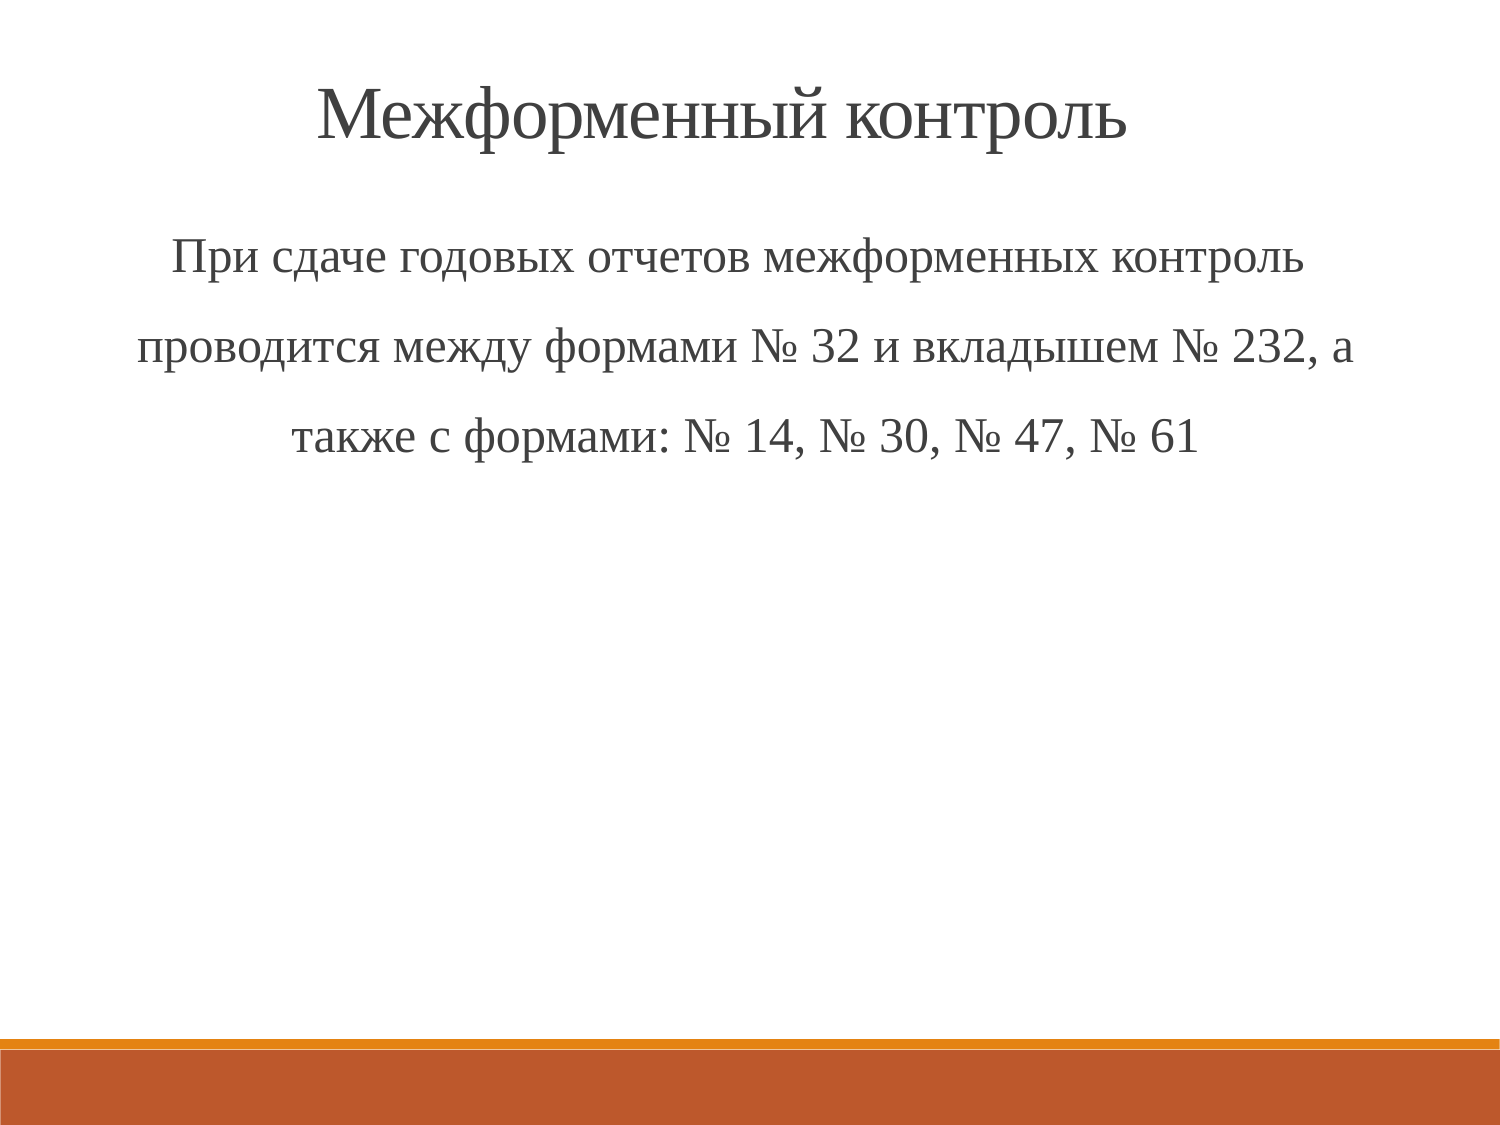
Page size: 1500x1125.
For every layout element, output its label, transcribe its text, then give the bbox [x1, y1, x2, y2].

title Межформенный контроль [301, 42, 1221, 161]
list При сдаче годовых отчетов межформенных контроль проводится между формами № 32 и вкладышем № 232, а также с формами: № 14, № 30, № 47, № 61 [88, 184, 1388, 1047]
